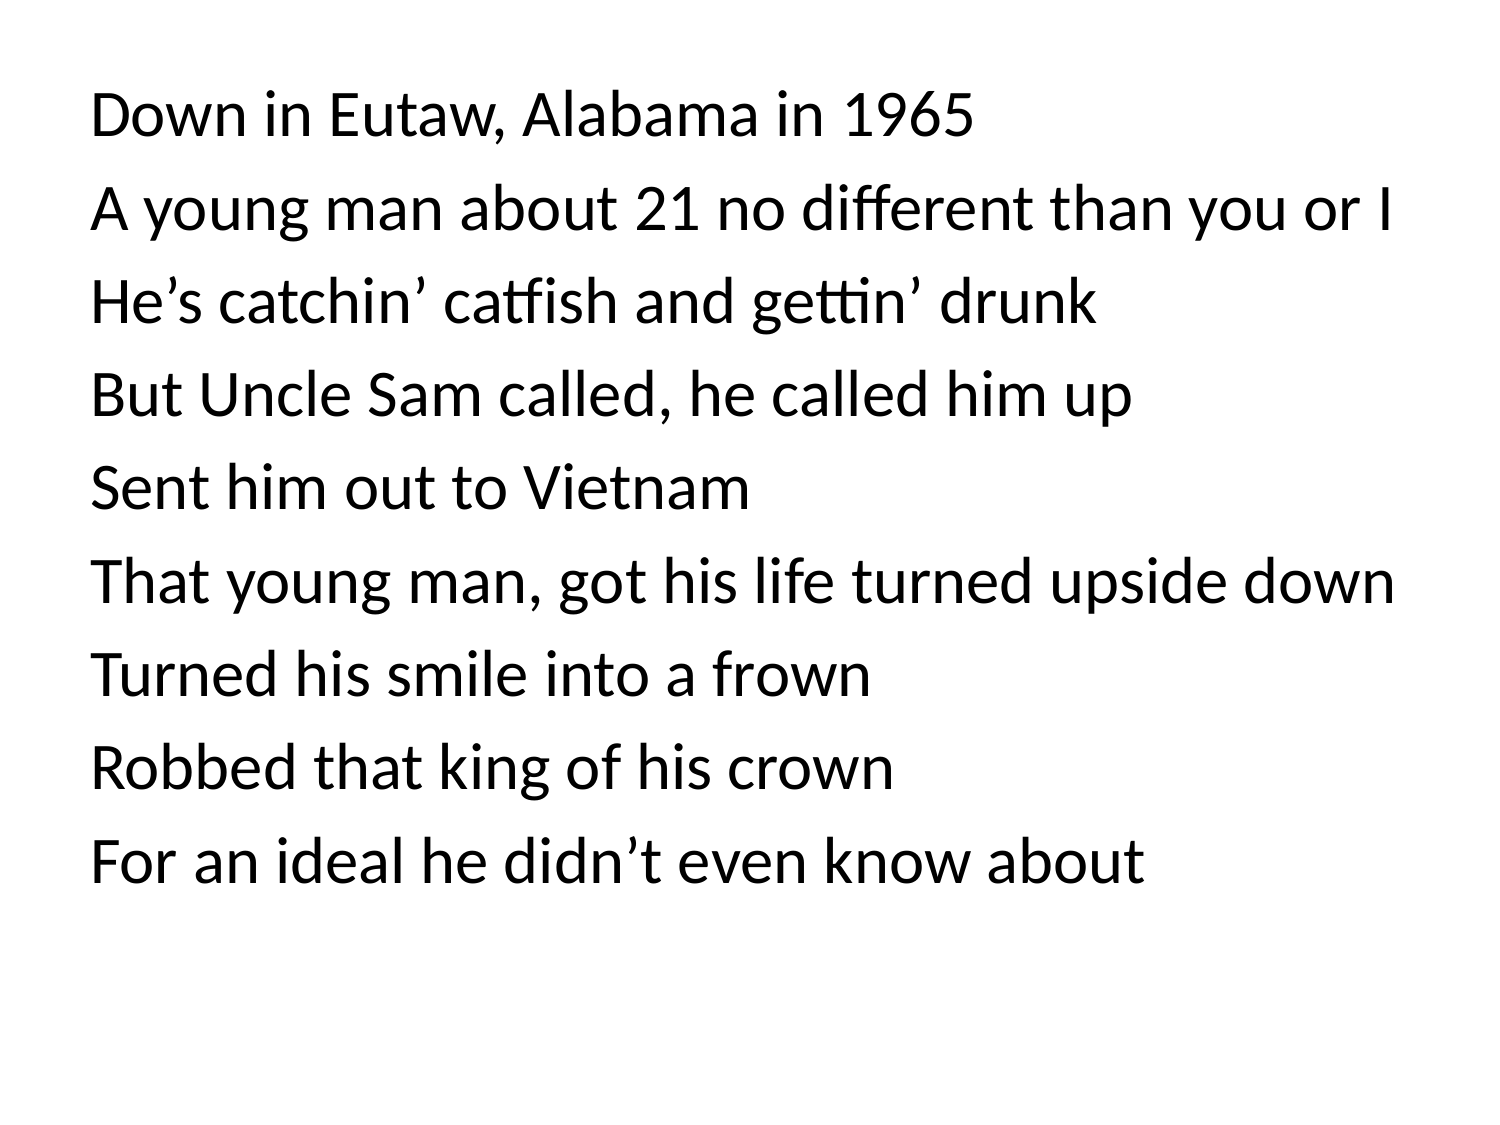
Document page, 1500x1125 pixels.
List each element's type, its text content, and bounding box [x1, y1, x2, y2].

list Down in Eutaw, Alabama in 1965 A young man about 21 no different than you or I He’s catchin’ catfish and gettin’ drunk But Uncle Sam called, he called him up Sent him out to Vietnam That young man, got his life turned upside down Turned his smile into a frown Robbed that king of his crown For an ideal he didn’t even know about [75, 62, 1425, 1005]
